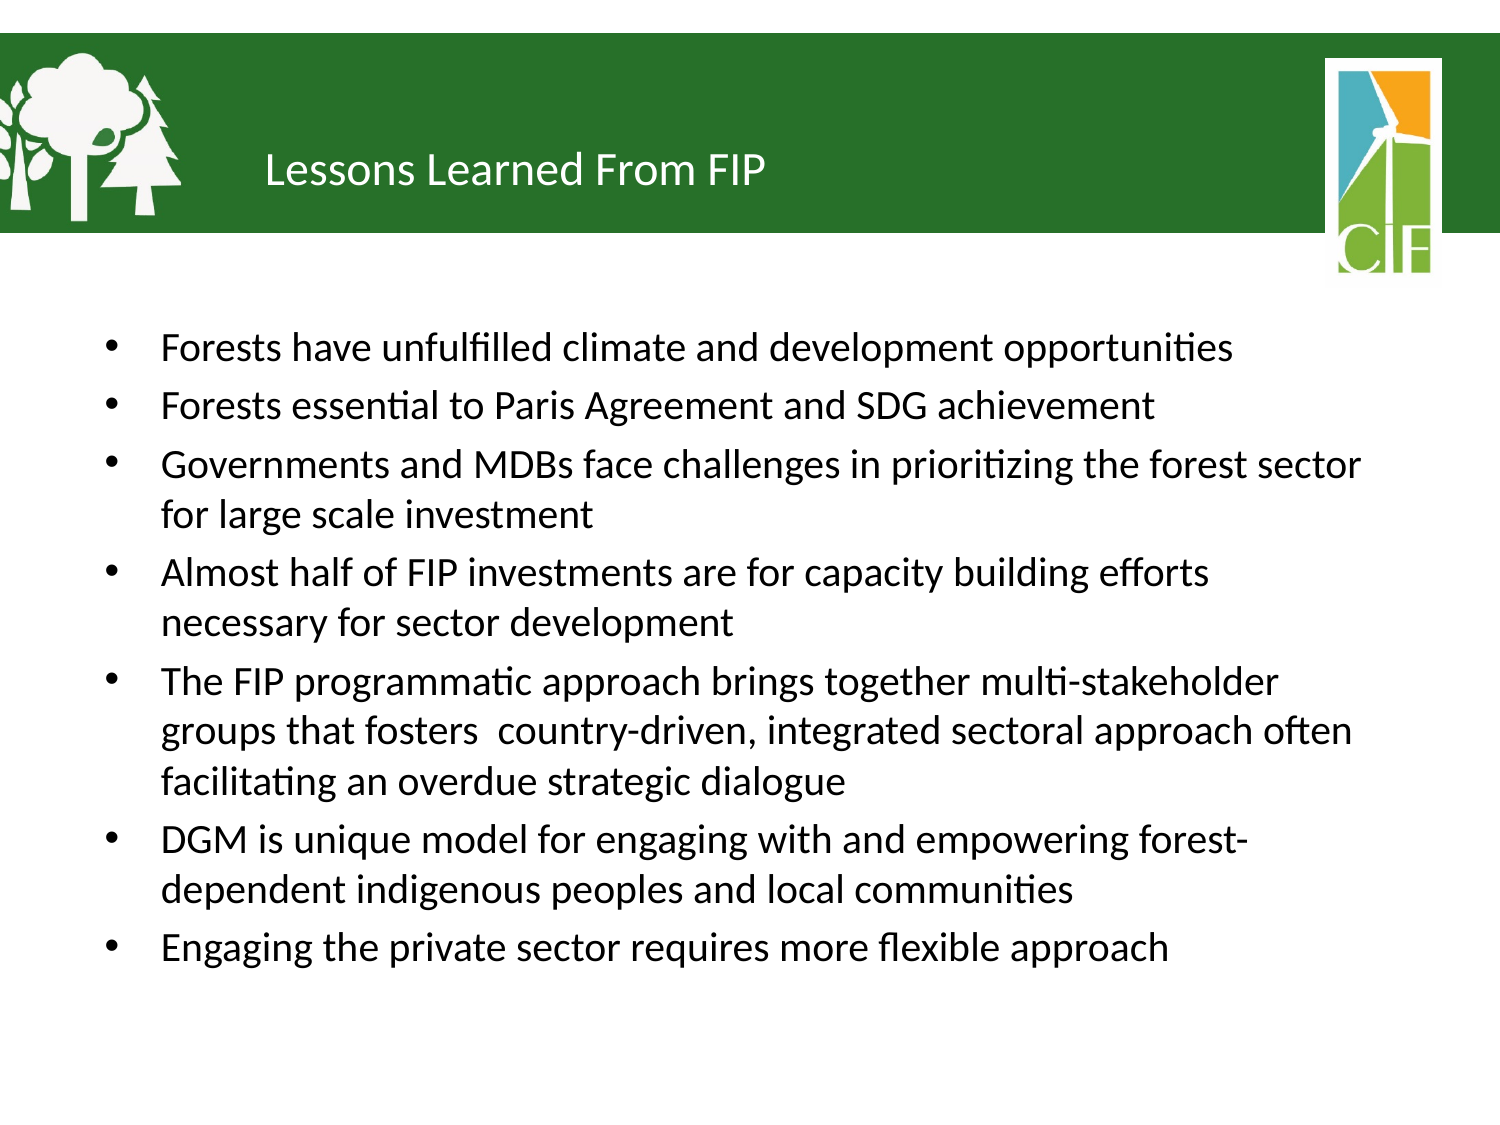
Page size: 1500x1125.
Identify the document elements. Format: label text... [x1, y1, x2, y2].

list Forests have unfulfilled climate and development opportunities Forests essential to Paris Agreement and SDG achievement Governments and MDBs face challenges in prioritizing the forest sector for large scale investment Almost half of FIP investments are for capacity building efforts necessary for sector development The FIP programmatic approach brings together multi-stakeholder groups that fosters country-driven, integrated sectoral approach often facilitating an overdue strategic dialogue DGM is unique model for engaging with and empowering forest-dependent indigenous peoples and local communities Engaging the private sector requires more flexible approach [89, 312, 1384, 994]
title Lessons Learned From FIP [249, 99, 1425, 233]
picture [0, 33, 1500, 288]
